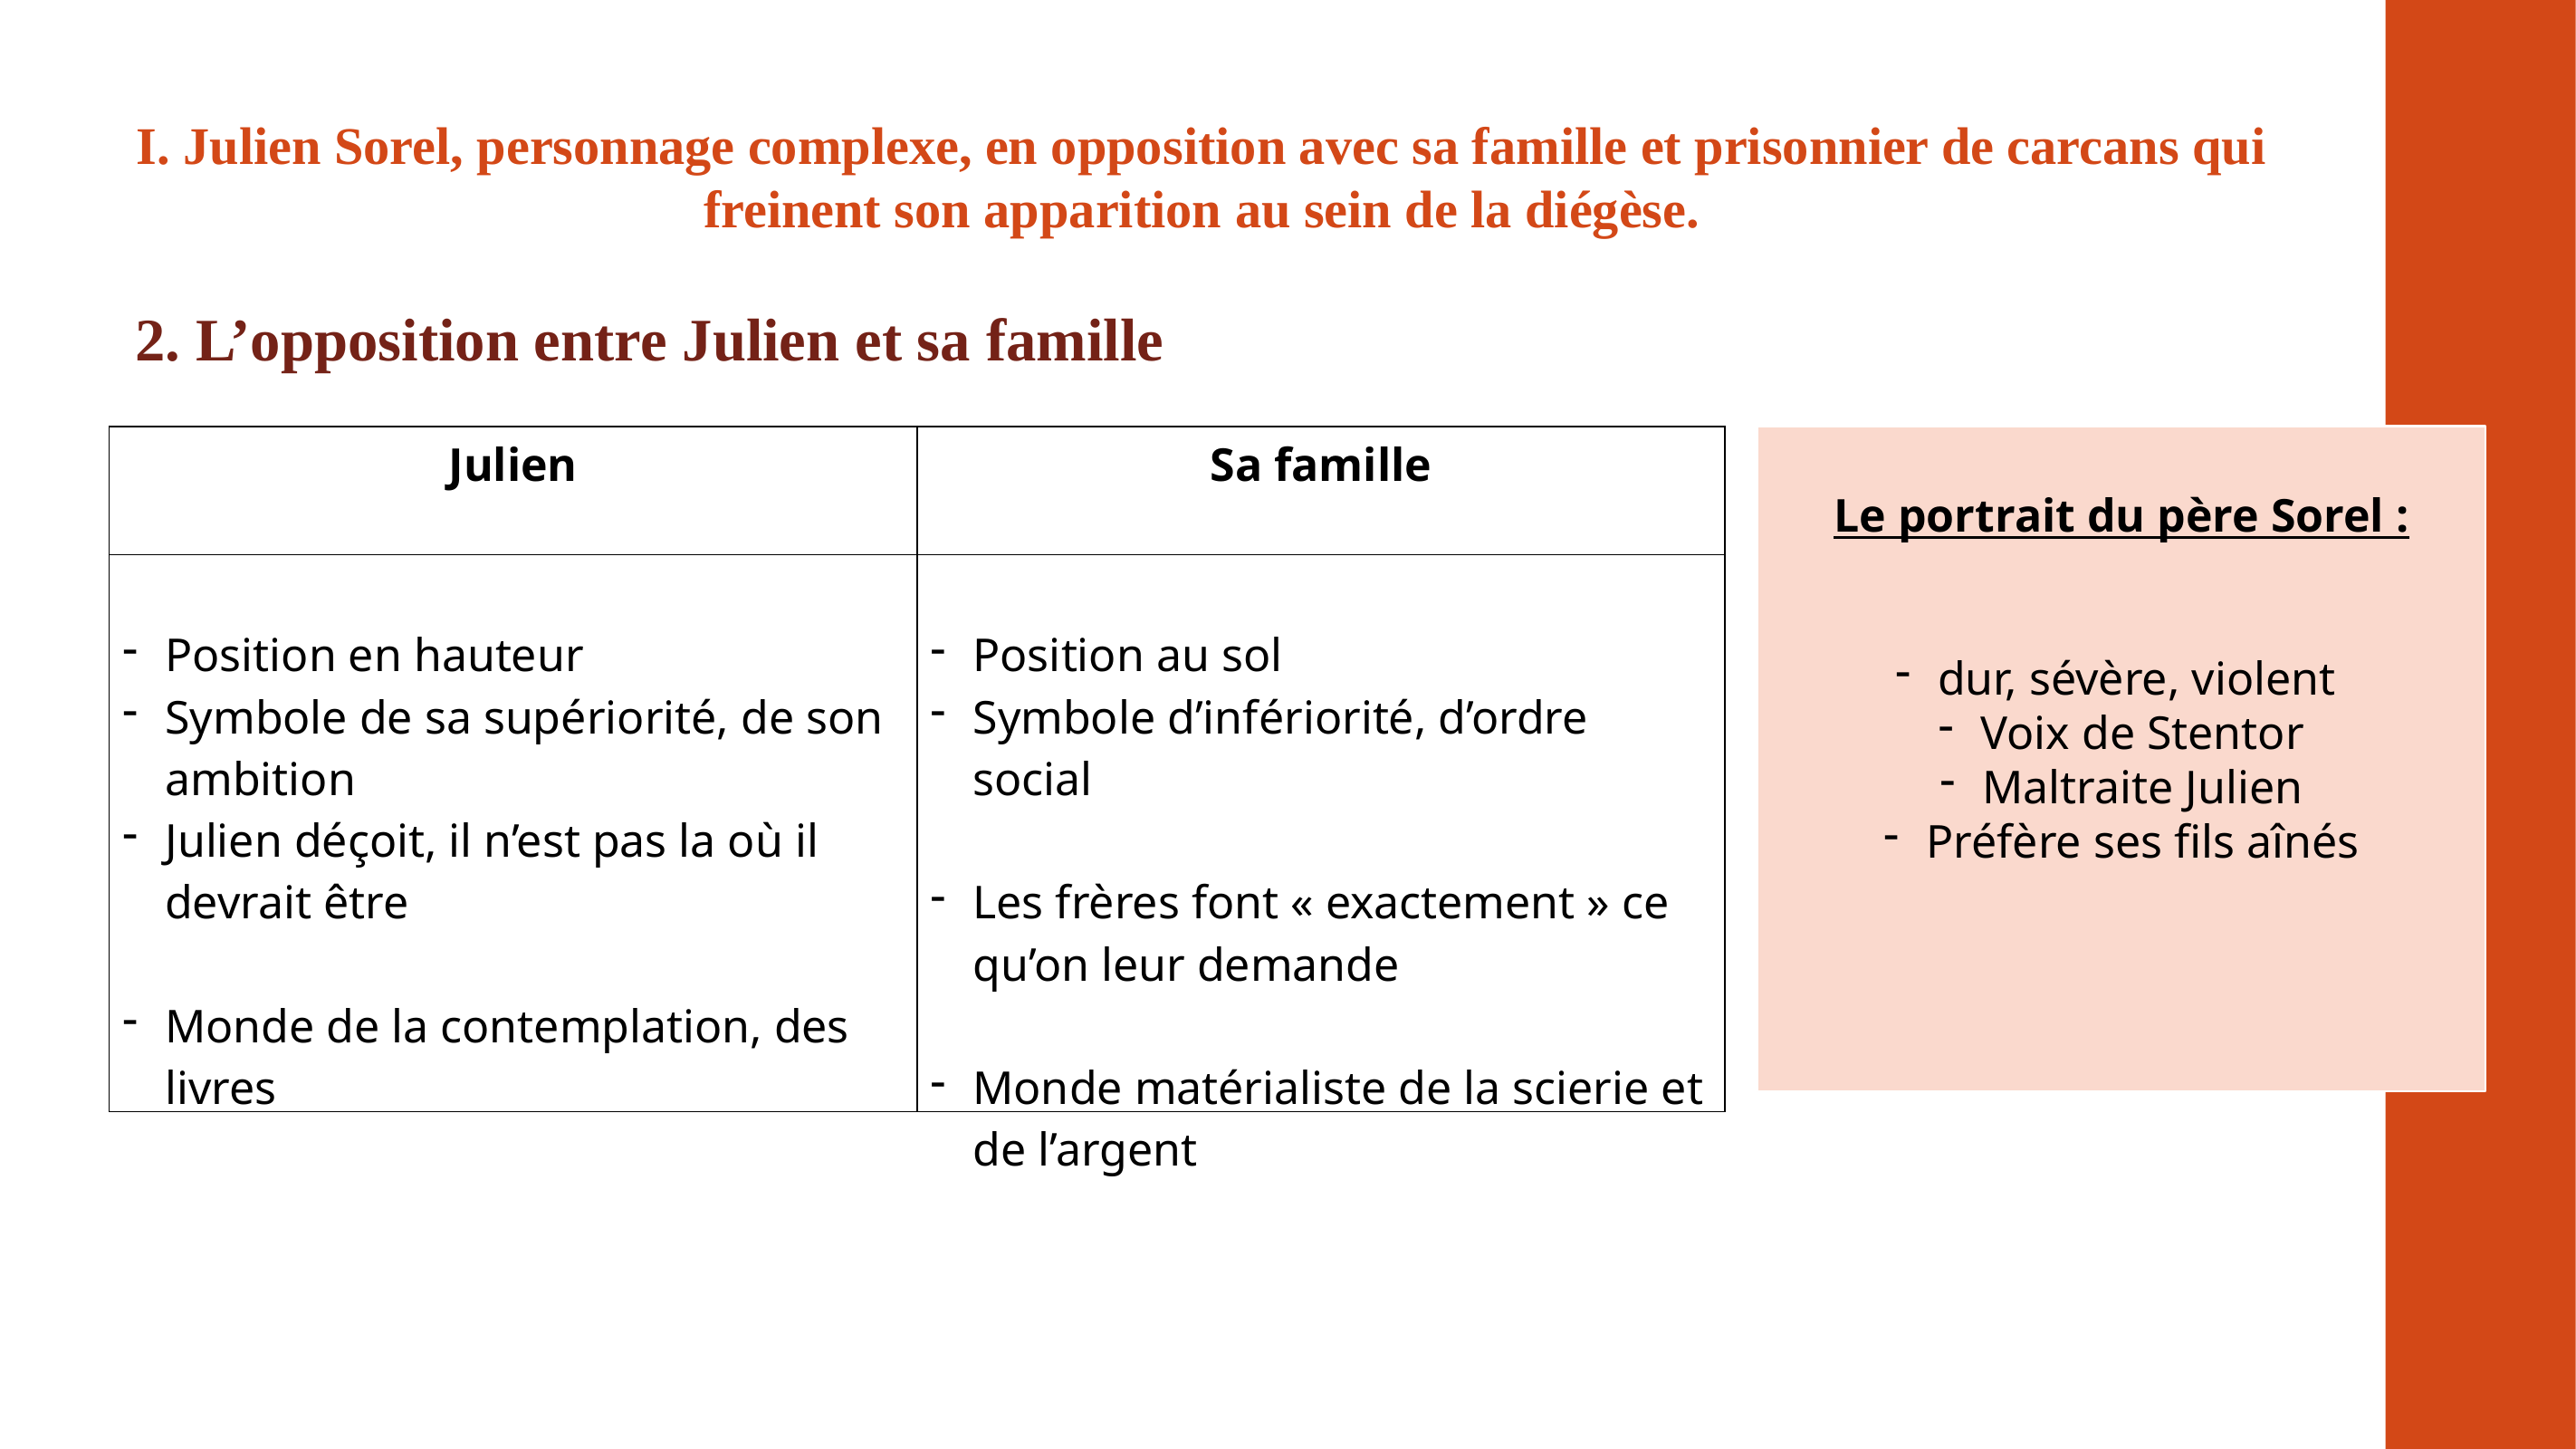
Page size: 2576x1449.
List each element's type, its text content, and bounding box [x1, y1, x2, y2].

table_cell Position en hauteur Symbole de sa supériorité, de son ambition Julien déçoit, il n’est pas la où il devrait être Monde de la contemplation, des livres [110, 555, 916, 1111]
table_cell Position au sol Symbole d’infériorité, d’ordre social Les frères font « exactement » ce qu’on leur demande Monde matérialiste de la scierie et de l’argent [918, 555, 1724, 1111]
table_header Sa famille [918, 427, 1724, 554]
text_box I. Julien Sorel, personnage complexe, en opposition avec sa famille et prisonnier de carcans qui freinent son apparition au sein de la diégèse. [79, 40, 2325, 246]
text_box 2. L’opposition entre Julien et sa famille [98, 293, 1202, 380]
text_box Le portrait du père Sorel : dur, sévère, violent Voix de Stentor Maltraite Julien Préfère ses fils aînés [1757, 425, 2486, 1092]
table_header Julien [110, 427, 916, 554]
